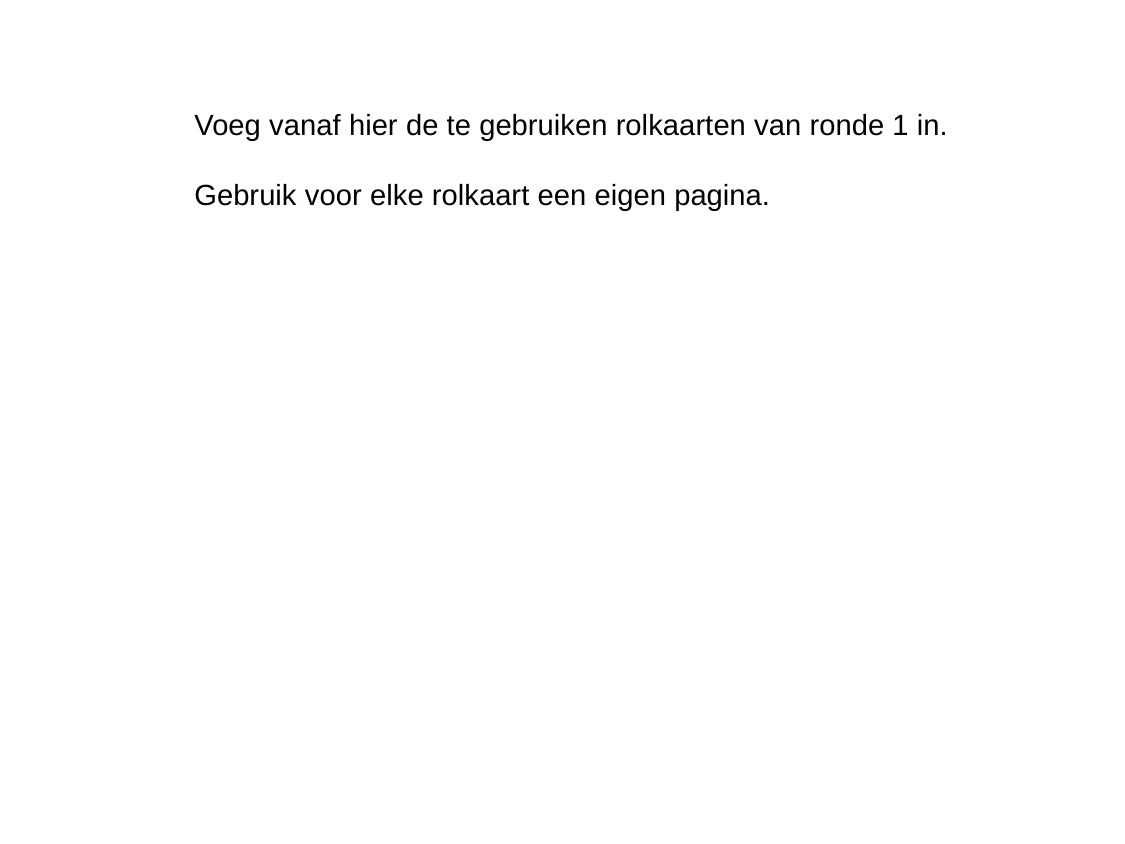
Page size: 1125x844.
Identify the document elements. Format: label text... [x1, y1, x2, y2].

text_box Voeg vanaf hier de te gebruiken rolkaarten van ronde 1 in. Gebruik voor elke rolkaart een eigen pagina. [179, 91, 974, 227]
